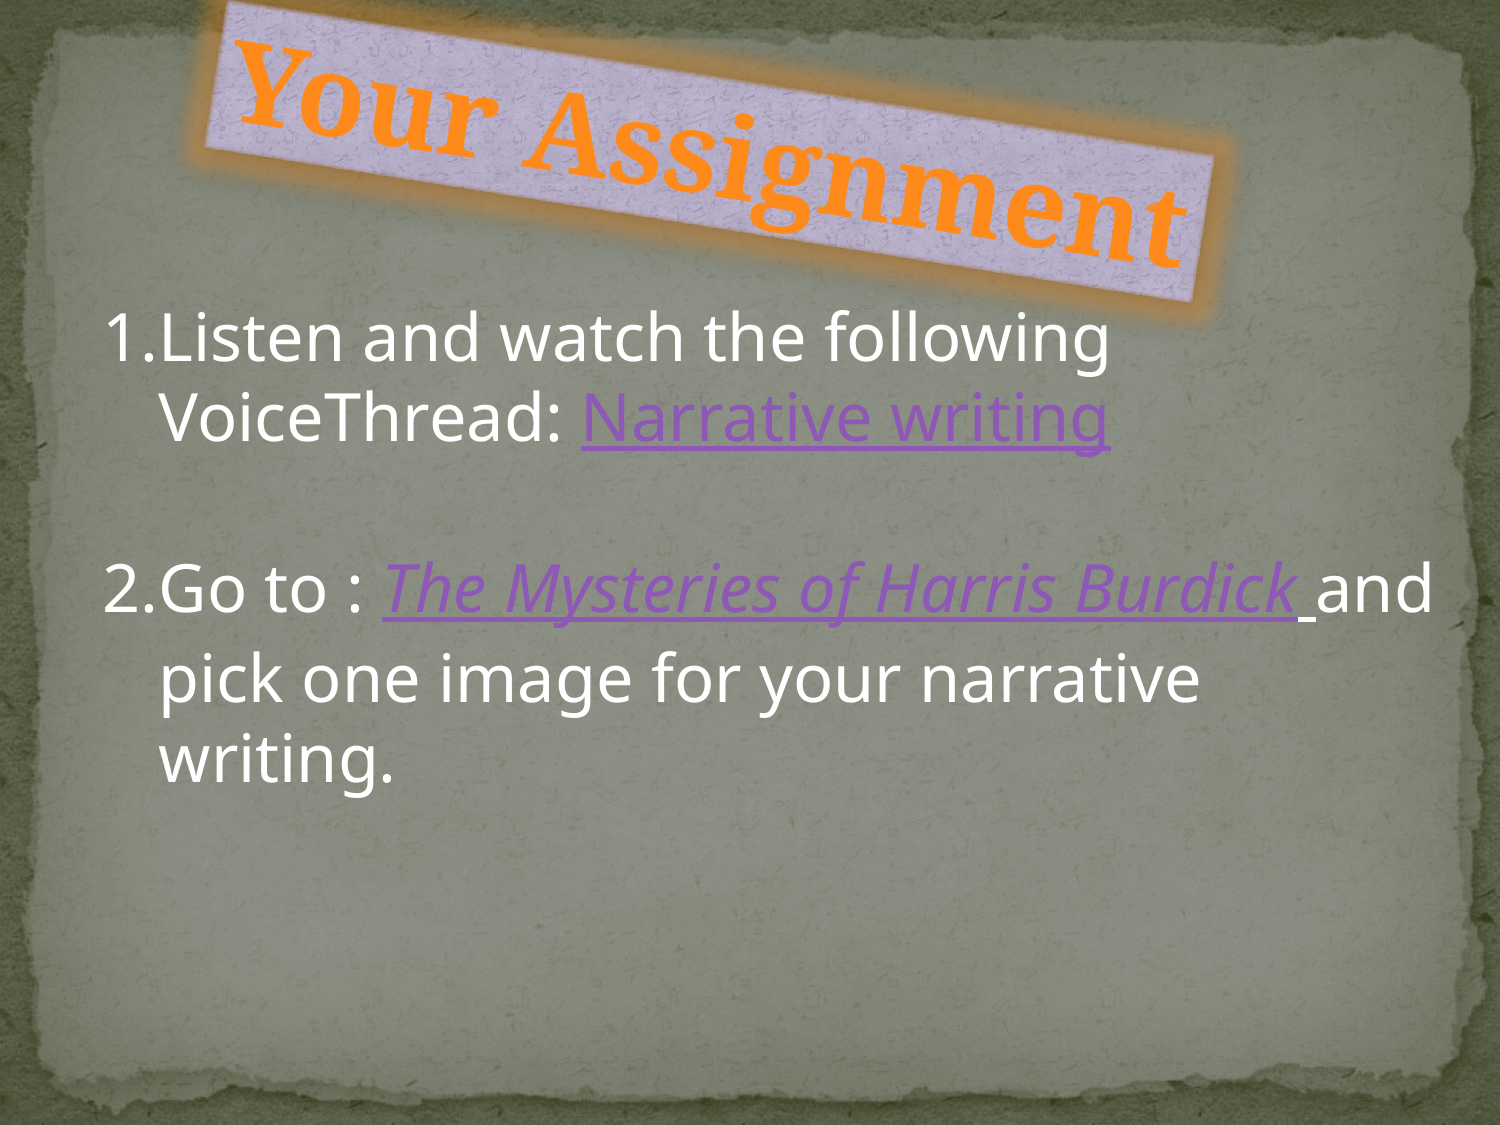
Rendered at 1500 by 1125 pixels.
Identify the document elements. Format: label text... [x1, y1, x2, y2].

text_box Your Assignment [209, 4, 1212, 300]
text_box Listen and watch the following VoiceThread: Narrative writing Go to : The Mysteries of Harris Burdick and pick one image for your narrative writing. [87, 287, 1463, 884]
